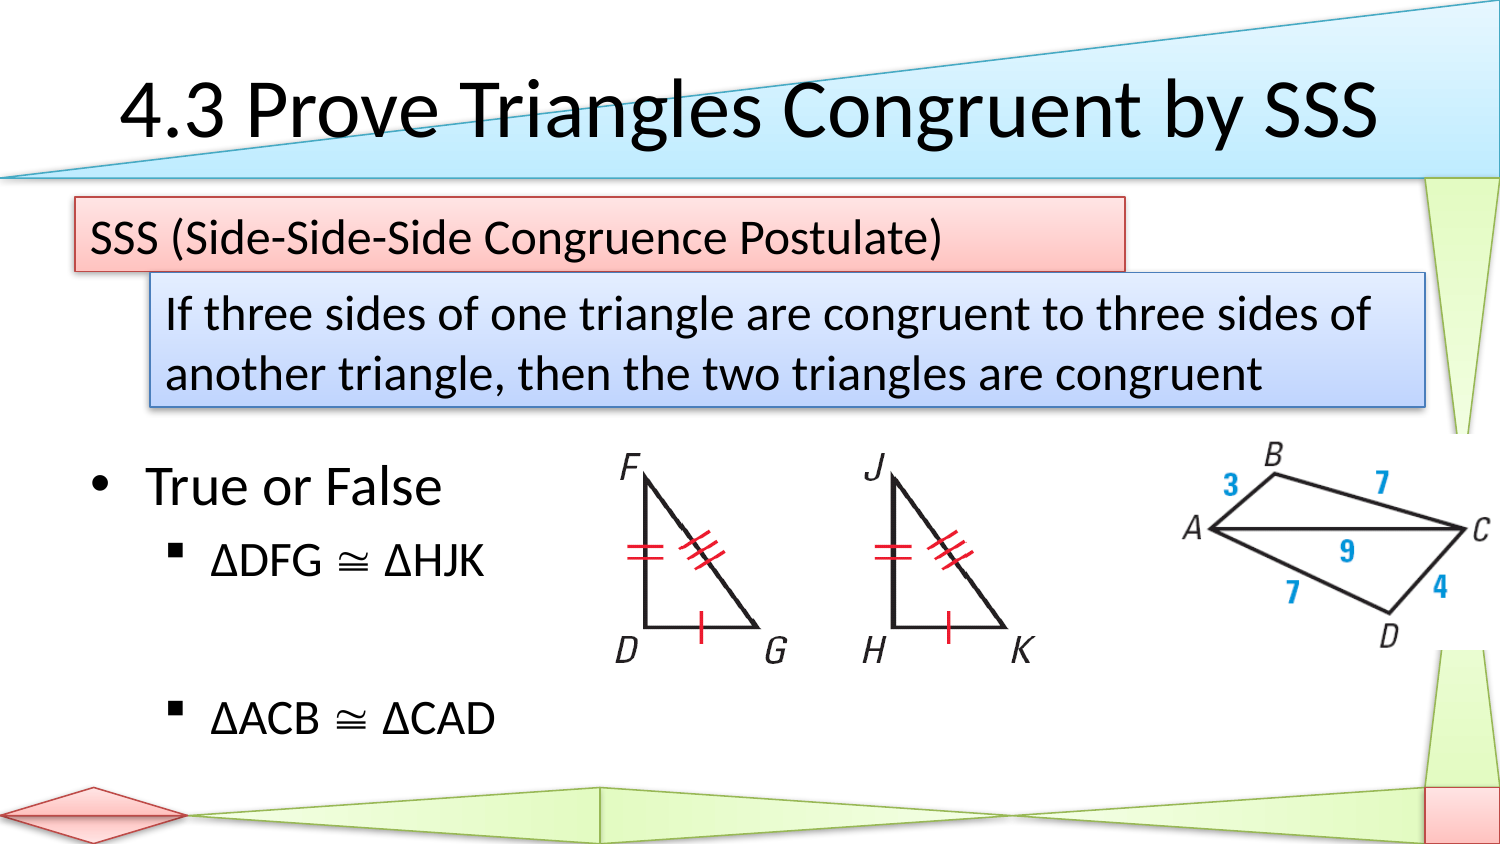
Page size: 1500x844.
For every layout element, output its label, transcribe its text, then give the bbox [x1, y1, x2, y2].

title 4.3 Prove Triangles Congruent by SSS [75, 33, 1425, 175]
text_box If three sides of one triangle are congruent to three sides of another triangle, then the two triangles are congruent [149, 272, 1426, 408]
picture [612, 449, 1038, 669]
list True or False ΔDFG  ΔHJK ΔACB  ΔCAD [75, 440, 1425, 754]
picture [1168, 434, 1494, 651]
text_box SSS (Side-Side-Side Congruence Postulate) [74, 196, 1126, 272]
